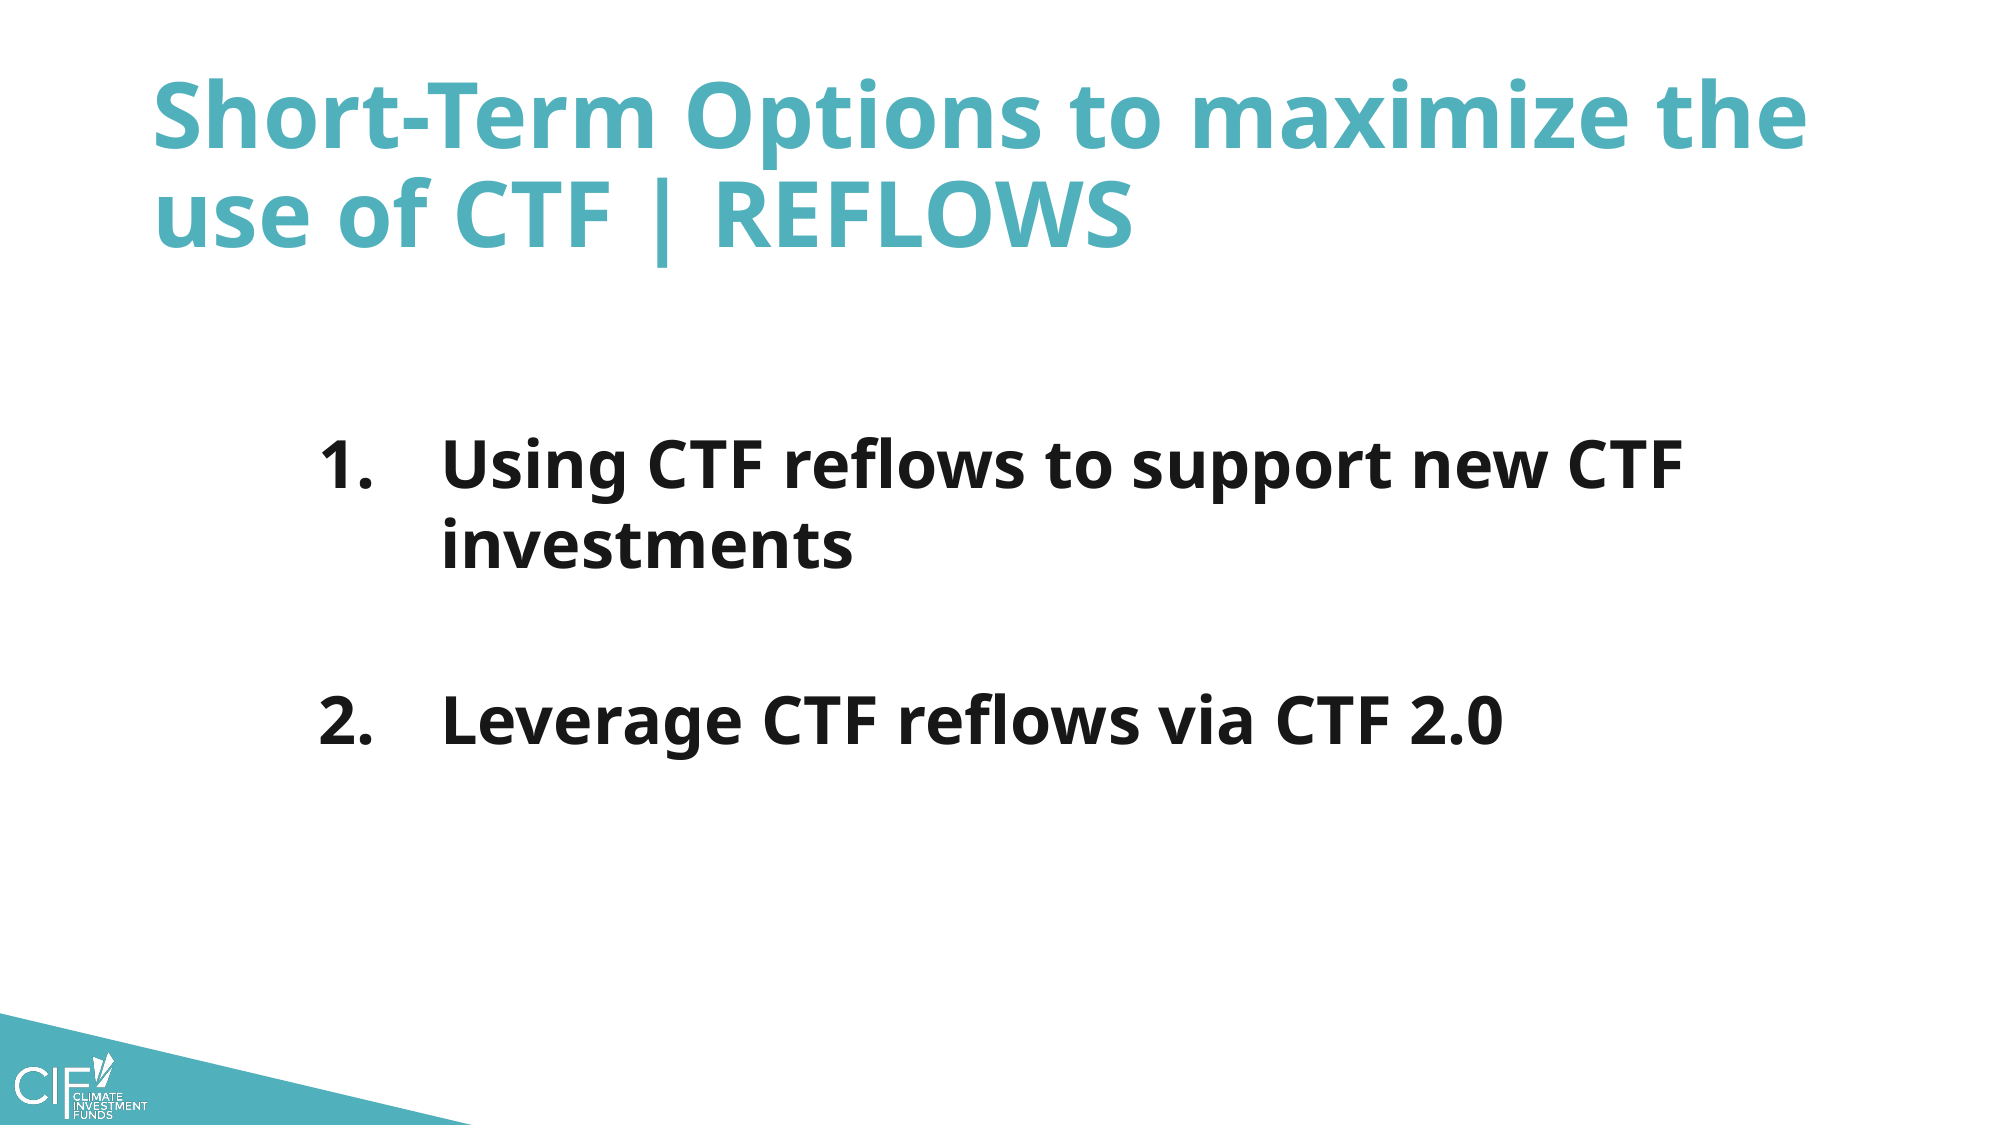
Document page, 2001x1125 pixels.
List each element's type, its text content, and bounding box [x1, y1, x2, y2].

title Short-Term Options to maximize the use of CTF | REFLOWS [137, 59, 1863, 278]
list Using CTF reflows to support new CTF investments Leverage CTF reflows via CTF 2.0 [303, 414, 1757, 891]
